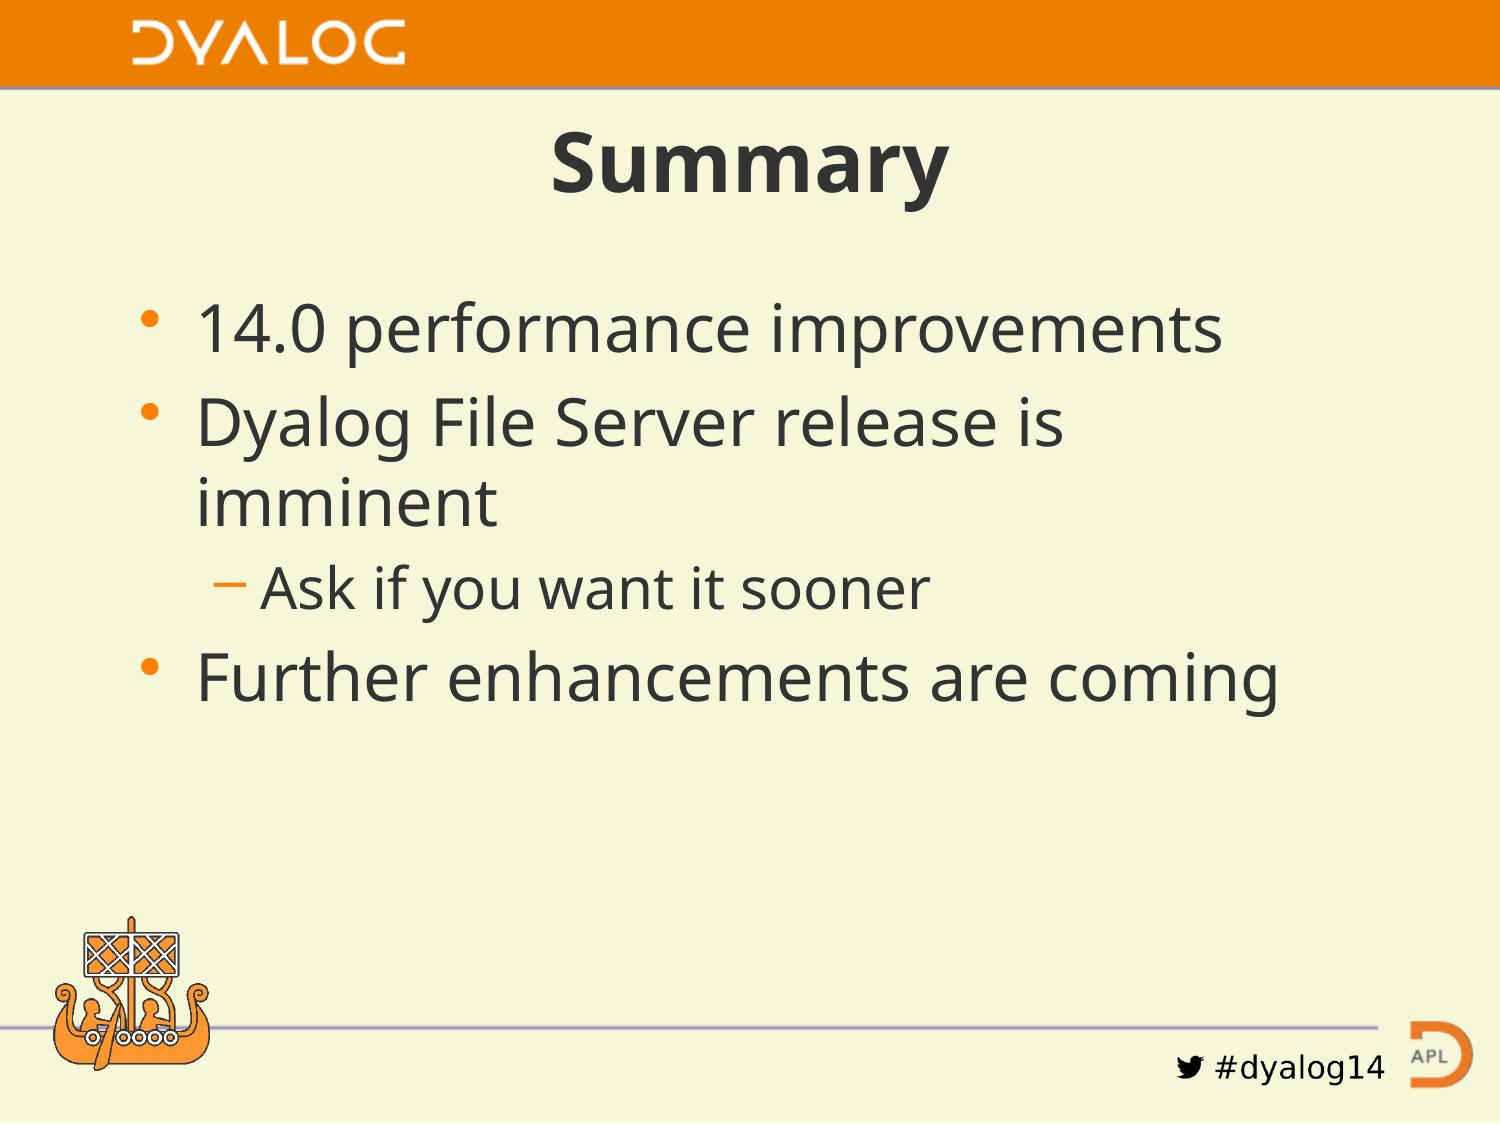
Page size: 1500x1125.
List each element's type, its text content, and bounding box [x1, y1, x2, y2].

picture [0, 0, 1500, 1123]
list 14.0 performance improvements Dyalog File Server release is imminent Ask if you want it sooner Further enhancements are coming [123, 278, 1376, 917]
title Summary [123, 101, 1376, 254]
